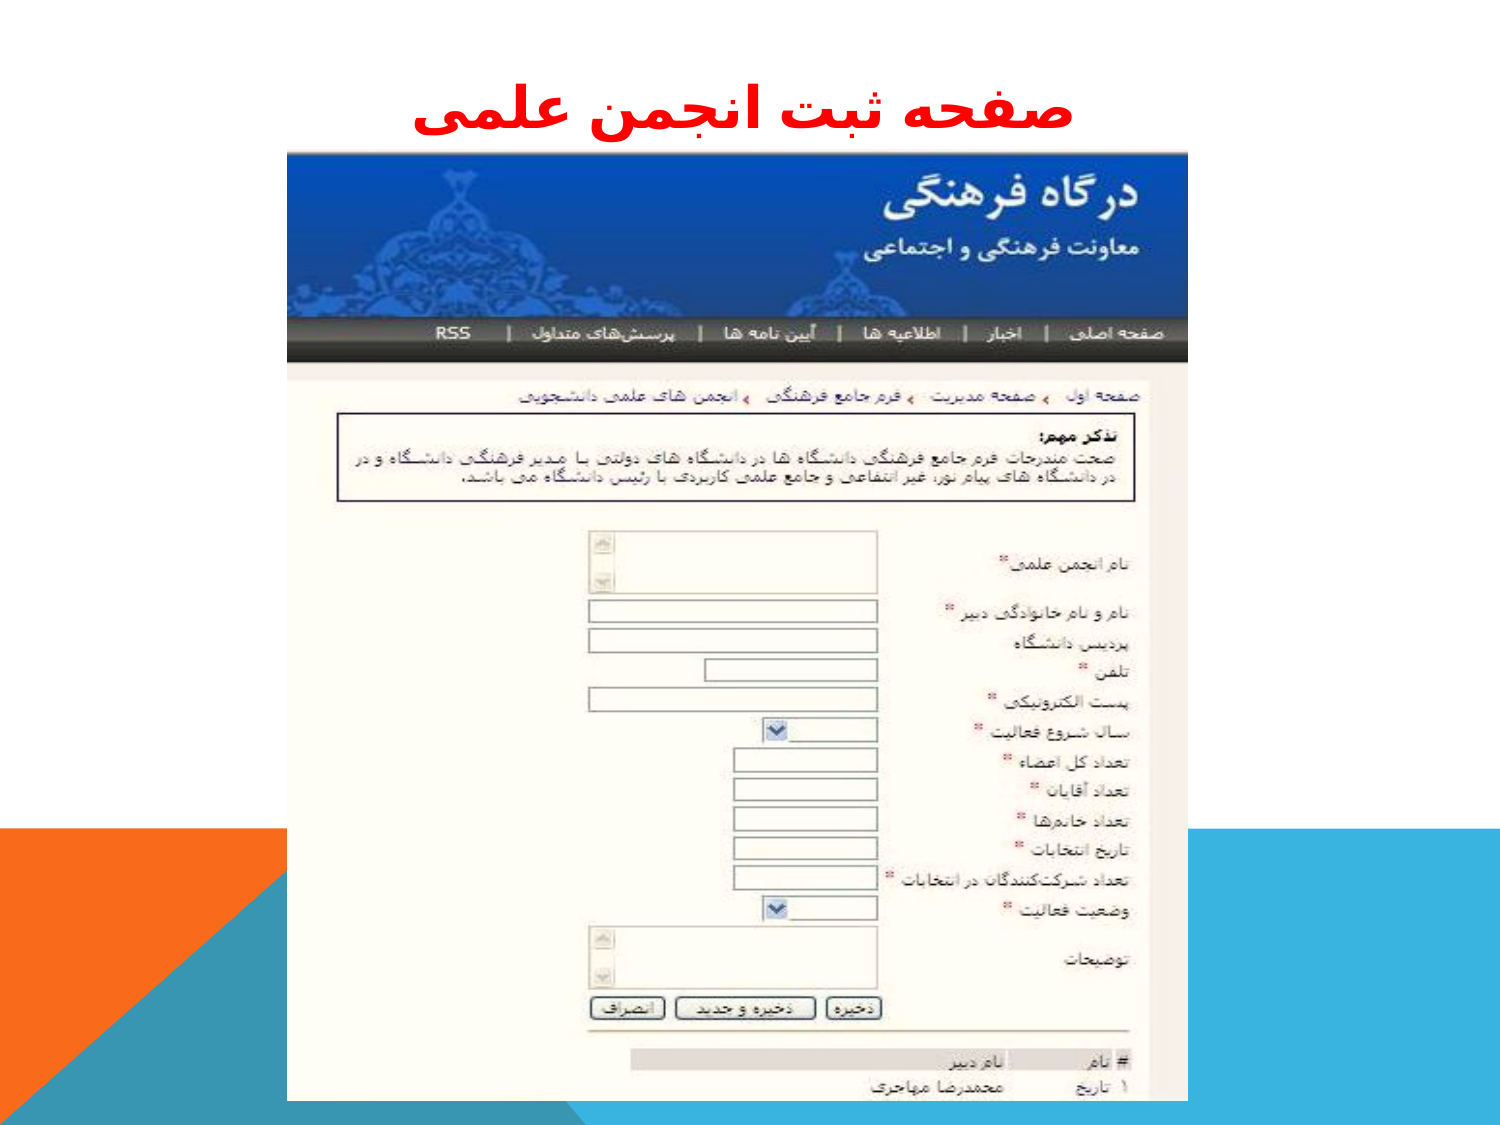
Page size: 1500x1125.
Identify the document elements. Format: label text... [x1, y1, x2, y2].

title صفحه ثبت انجمن علمی [135, 60, 1369, 150]
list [287, 149, 1188, 1101]
